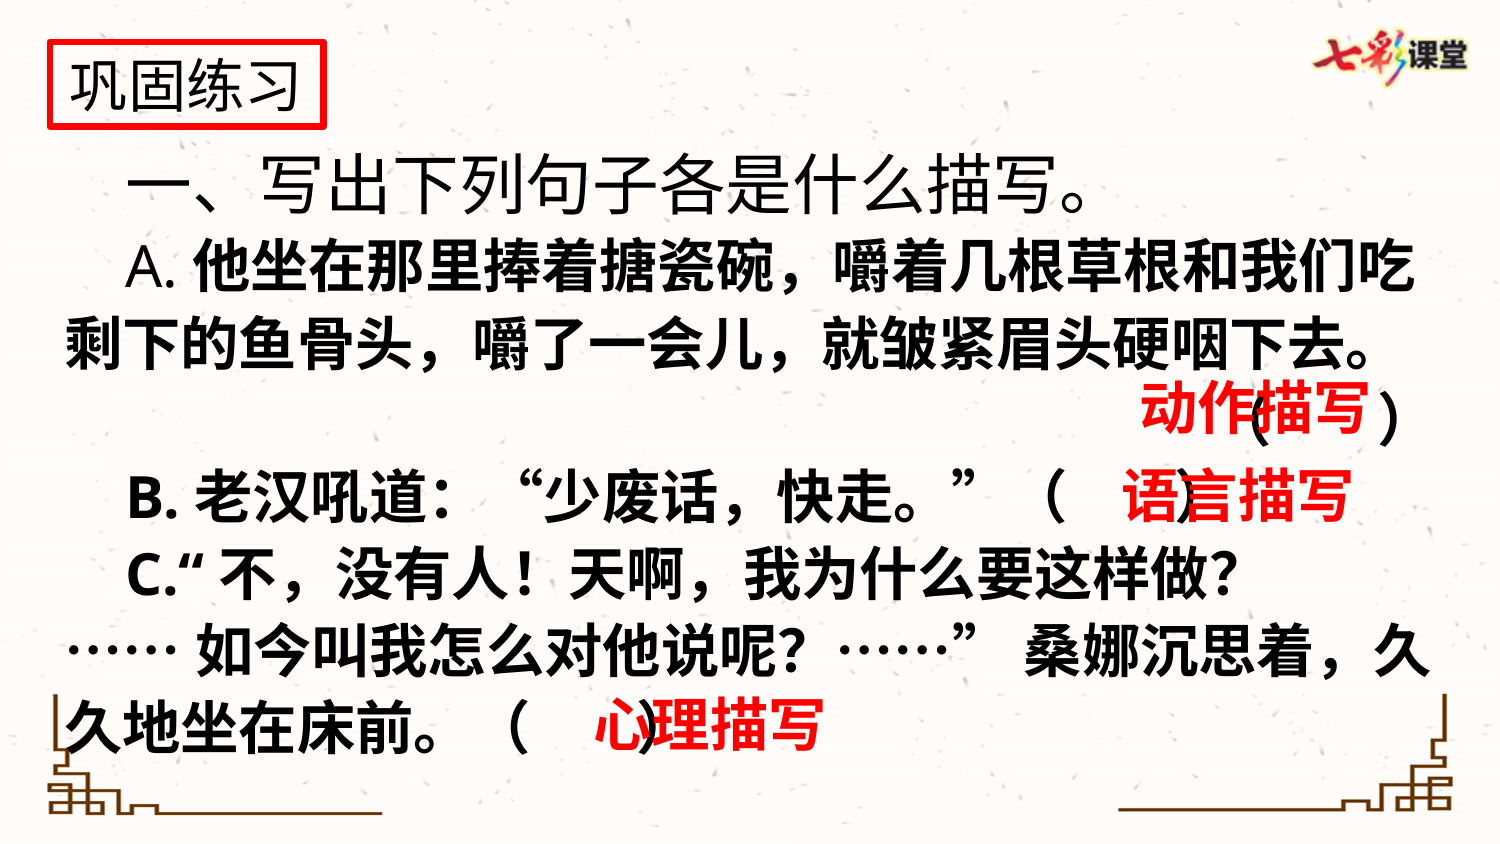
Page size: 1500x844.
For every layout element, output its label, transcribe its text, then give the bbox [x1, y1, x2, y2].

text_box 动作描写 [1124, 364, 1390, 450]
text_box 心理描写 [579, 680, 845, 766]
text_box 巩固练习 [49, 41, 324, 127]
text_box 语言描写 [1106, 451, 1373, 537]
picture [0, 0, 1500, 844]
text_box 一、写出下列句子各是什么描写。 A.他坐在那里捧着搪瓷碗，嚼着几根草根和我们吃剩下的鱼骨头，嚼了一会儿，就皱紧眉头硬咽下去。 （ ） B.老汉吼道：“少废话，快走。”（ ） C.“不，没有人！天啊，我为什么要这样做？ ……如今叫我怎么对他说呢？……” 桑娜沉思着，久久地坐在床前。（ ） [49, 127, 1451, 769]
